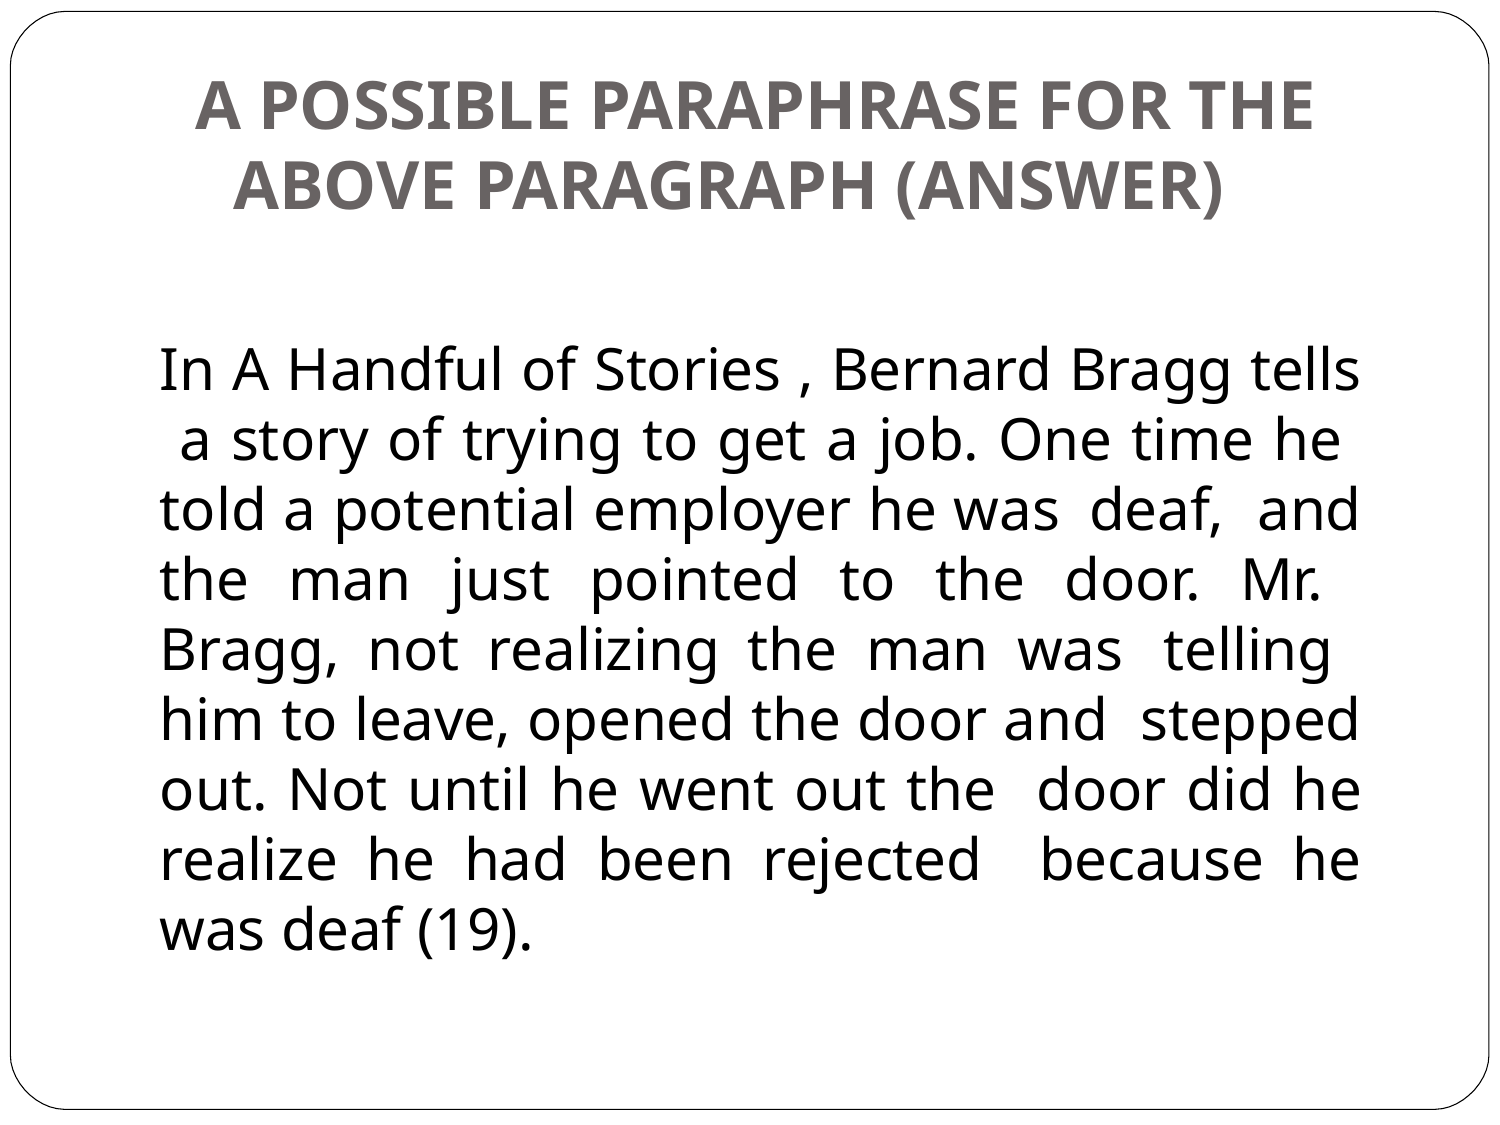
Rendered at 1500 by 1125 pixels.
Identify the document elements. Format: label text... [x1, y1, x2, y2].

title A POSSIBLE PARAPHRASE FOR THE ABOVE PARAGRAPH (ANSWER) [97, 35, 1403, 251]
text_box In A Handful of Stories , Bernard Bragg tells a story of trying to get a job. One time he told a potential employer he was deaf, and the man just pointed to the door. Mr. Bragg, not realizing the man was telling him to leave, opened the door and stepped out. Not until he went out the door did he realize he had been rejected because he was deaf (19). [157, 330, 1363, 963]
